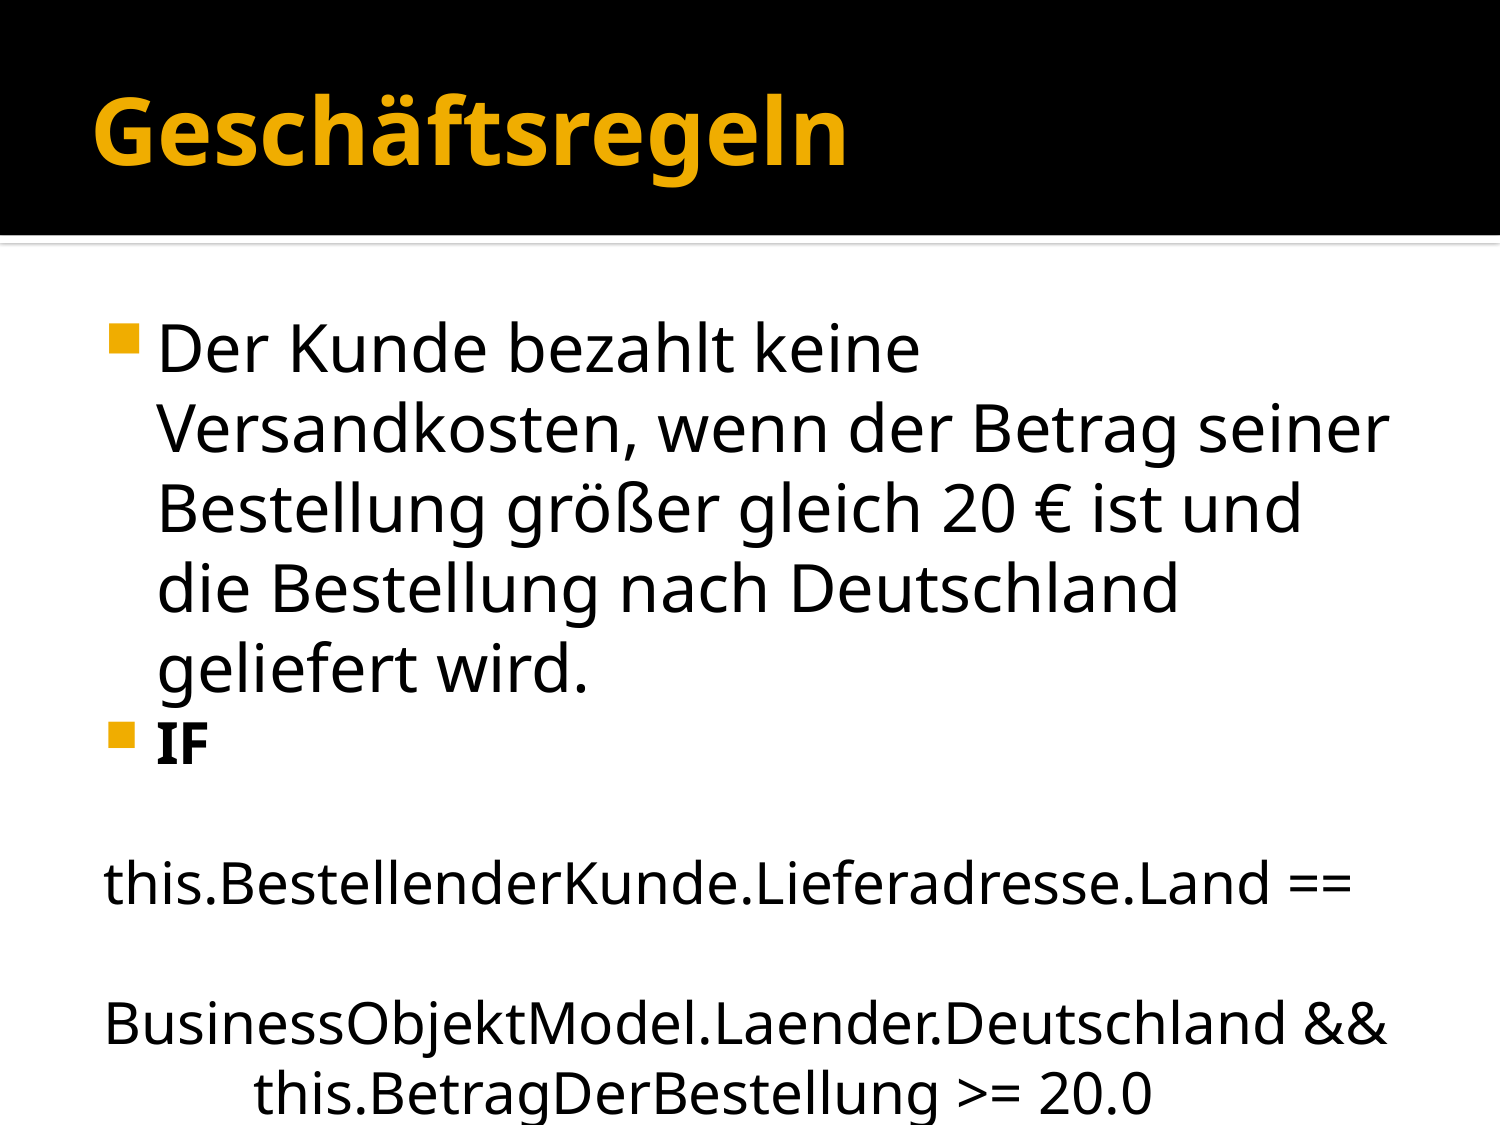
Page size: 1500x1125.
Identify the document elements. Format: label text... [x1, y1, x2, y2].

list Der Kunde bezahlt keine Versandkosten, wenn der Betrag seiner Bestellung größer gleich 20 € ist und die Bestellung nach Deutschland geliefert wird. IF this.BestellenderKunde.Lieferadresse.Land == BusinessObjektModel.Laender.Deutschland && this.BetragDerBestellung >= 20.0 THEN this.Versandkosten = 0.0 [75, 291, 1425, 1125]
title Geschäftsregeln [75, 25, 1425, 231]
